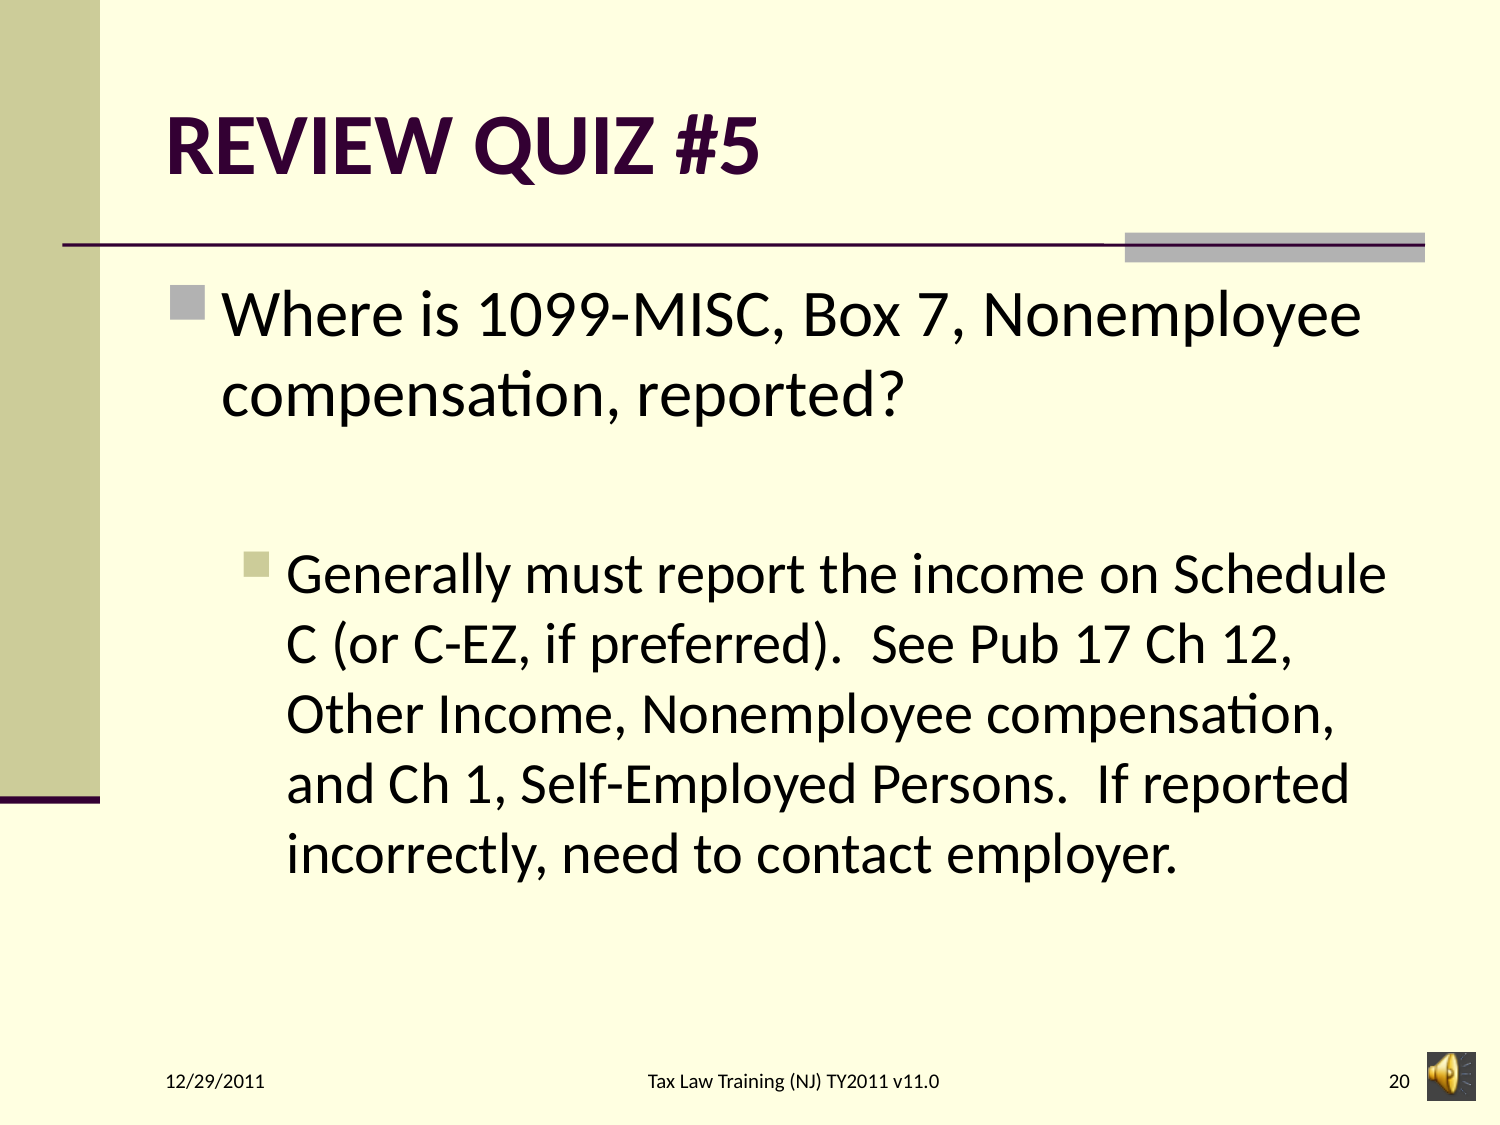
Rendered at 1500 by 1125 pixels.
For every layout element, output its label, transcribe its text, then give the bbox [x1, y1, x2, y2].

picture [1426, 1051, 1477, 1102]
slide_number 20 [1112, 1049, 1426, 1101]
footer Tax Law Training (NJ) TY2011 v11.0 [549, 1049, 1038, 1101]
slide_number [149, 1050, 476, 1101]
list Where is 1099-MISC, Box 7, Nonemployee compensation, reported? Generally must report the income on Schedule C (or C-EZ, if preferred). See Pub 17 Ch 12, Other Income, Nonemployee compensation, and Ch 1, Self-Employed Persons. If reported incorrectly, need to contact employer. [150, 262, 1425, 1038]
title REVIEW QUIZ #5 [150, 45, 1425, 234]
